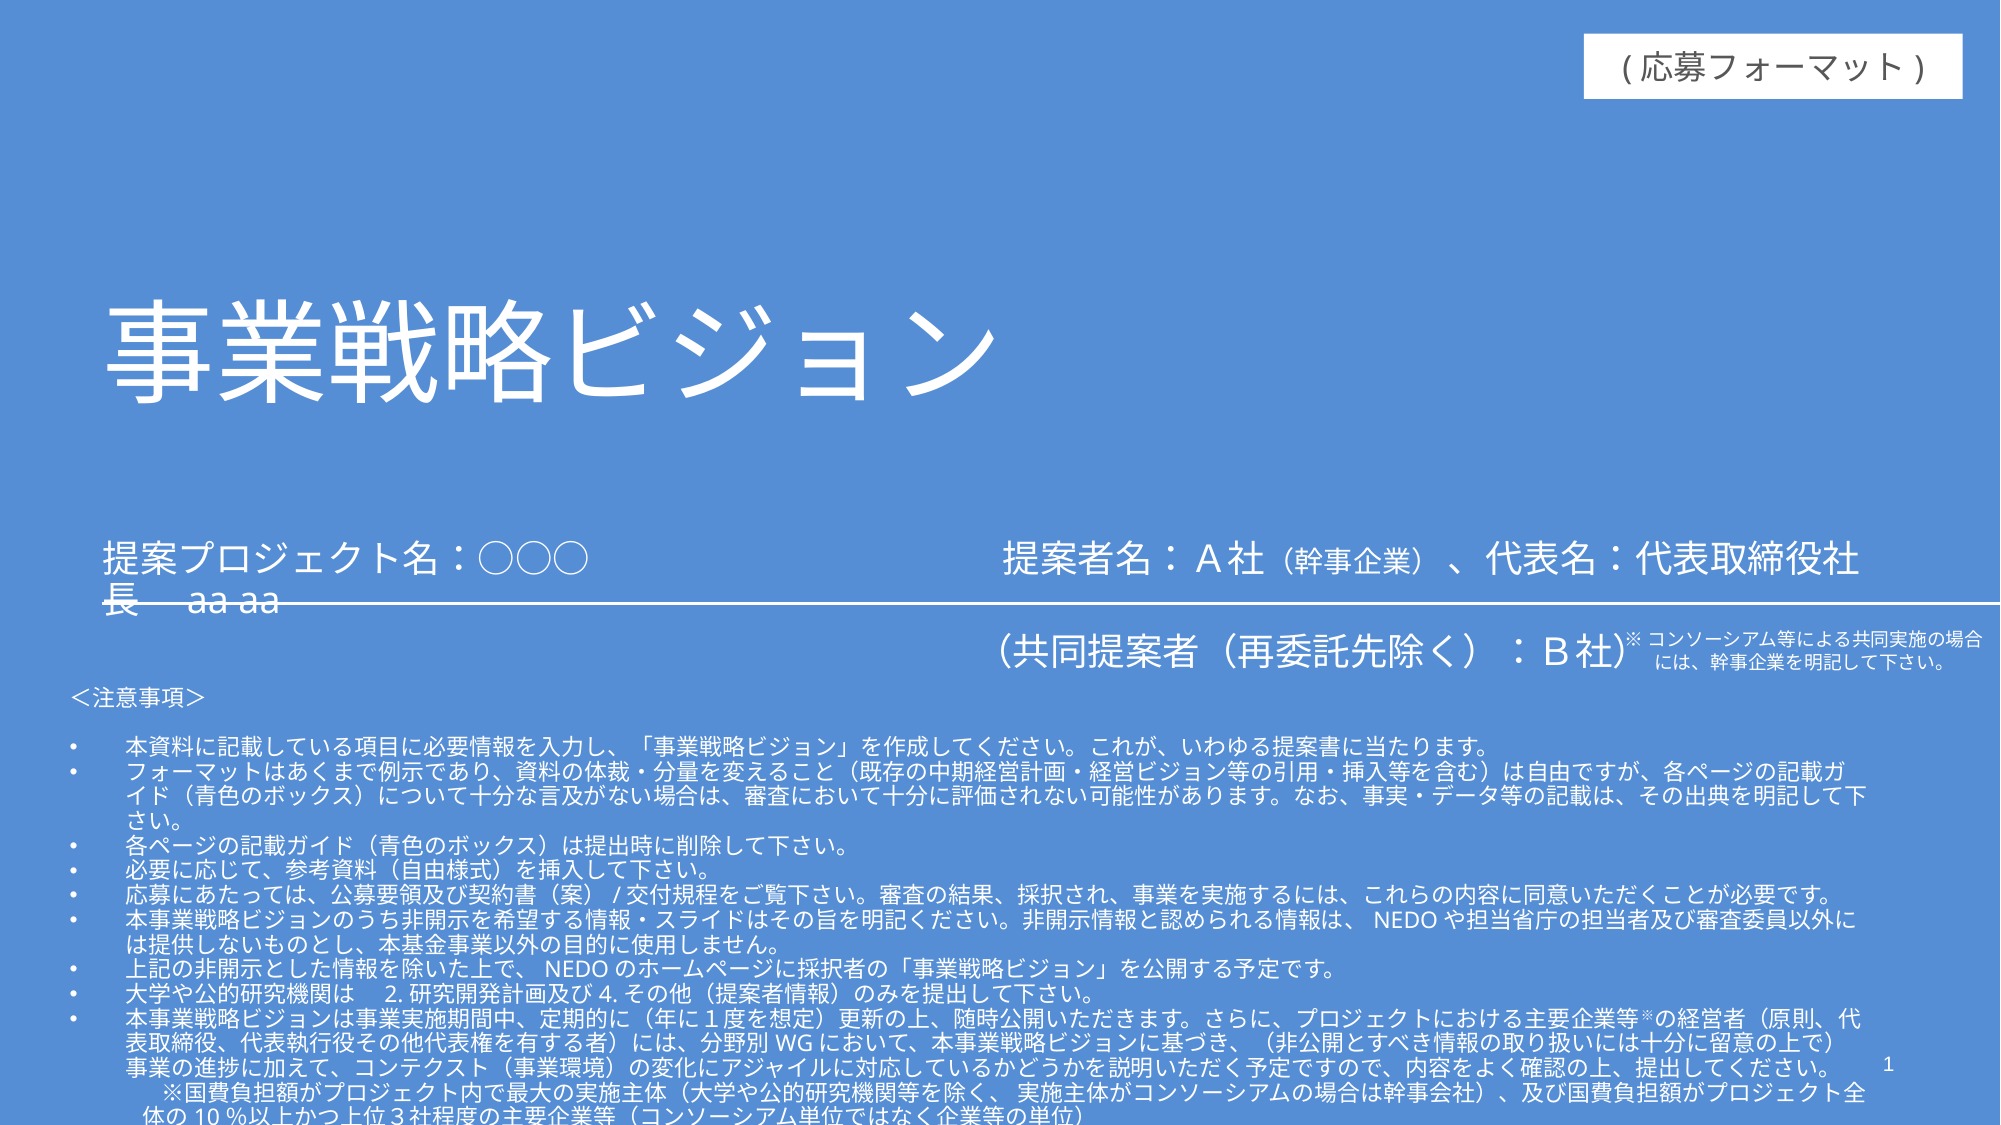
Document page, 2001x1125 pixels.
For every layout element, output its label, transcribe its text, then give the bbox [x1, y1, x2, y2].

text_box （共同提案者（再委託先除く）：Ｂ社） [959, 610, 1870, 691]
title 事業戦略ビジョン 提案プロジェクト名：○○○ 提案者名：Ａ社（幹事企業） 、代表名：代表取締役社長 aa aa [102, 297, 1897, 633]
text_box (応募フォーマット) [1583, 33, 1964, 100]
text_box ＜注意事項＞ 本資料に記載している項目に必要情報を入力し、「事業戦略ビジョン」を作成してください。これが、いわゆる提案書に当たります。 フォーマットはあくまで例示であり、資料の体裁・分量を変えること（既存の中期経営計画・経営ビジョン等の引用・挿入等を含む）は自由ですが、各ページの記載ガイド（青色のボックス）について十分な言及がない場合は、審査において十分に評価されない可能性があります。なお、事実・データ等の記載は、その出典を明記して下さい。 各ページの記載ガイド（青色のボックス）は提出時に削除して下さい。 必要に応じて、参考資料（自由様式）を挿入して下さい。 応募にあたっては、公募要領及び契約書（案）/交付規程をご覧下さい。審査の結果、採択され、事業を実施するには、これらの内容に同意いただくことが必要です。 本事業戦略ビジョンのうち非開示を希望する情報・スライドはその旨を明記ください。非開示情報と認められる情報は、NEDOや担当省庁の担当者及び審査委員以外には提供しないものとし、本基金事業以外の目的に使用しません。 上記の非開示とした情報を除いた上で、NEDOのホームページに採択者の「事業戦略ビジョン」を公開する予定です。 大学や公的研究機関は 2.研究開発計画及び4.その他（提案者情報）のみを提出して下さい。 本事業戦略ビジョンは事業実施期間中、定期的に（年に１度を想定）更新の上、随時公開いただきます。さらに、プロジェクトにおける主要企業等※の経営者（原則、代表取締役、代表執行役その他代表権を有する者）には、分野別WGにおいて、本事業戦略ビジョンに基づき、（非公開とすべき情報の取り扱いには十分に留意の上で）事業の進捗に加えて、コンテクスト（事業環境）の変化にアジャイルに対応しているかどうかを説明いただく予定ですので、内容をよく確認の上、提出してください。 ※国費負担額がプロジェクト内で最大の実施主体（大学や公的研究機関等を除く、 実施主体がコンソーシアムの場合は幹事会社）、及び国費負担額がプロジェクト全体の10％以上かつ上位３社程度の主要企業等（コンソーシアム単位ではなく企業等の単位） [69, 686, 1870, 1050]
text_box ※コンソーシアム等による共同実施の場合には、幹事企業を明記して下さい。 [1607, 621, 2000, 680]
